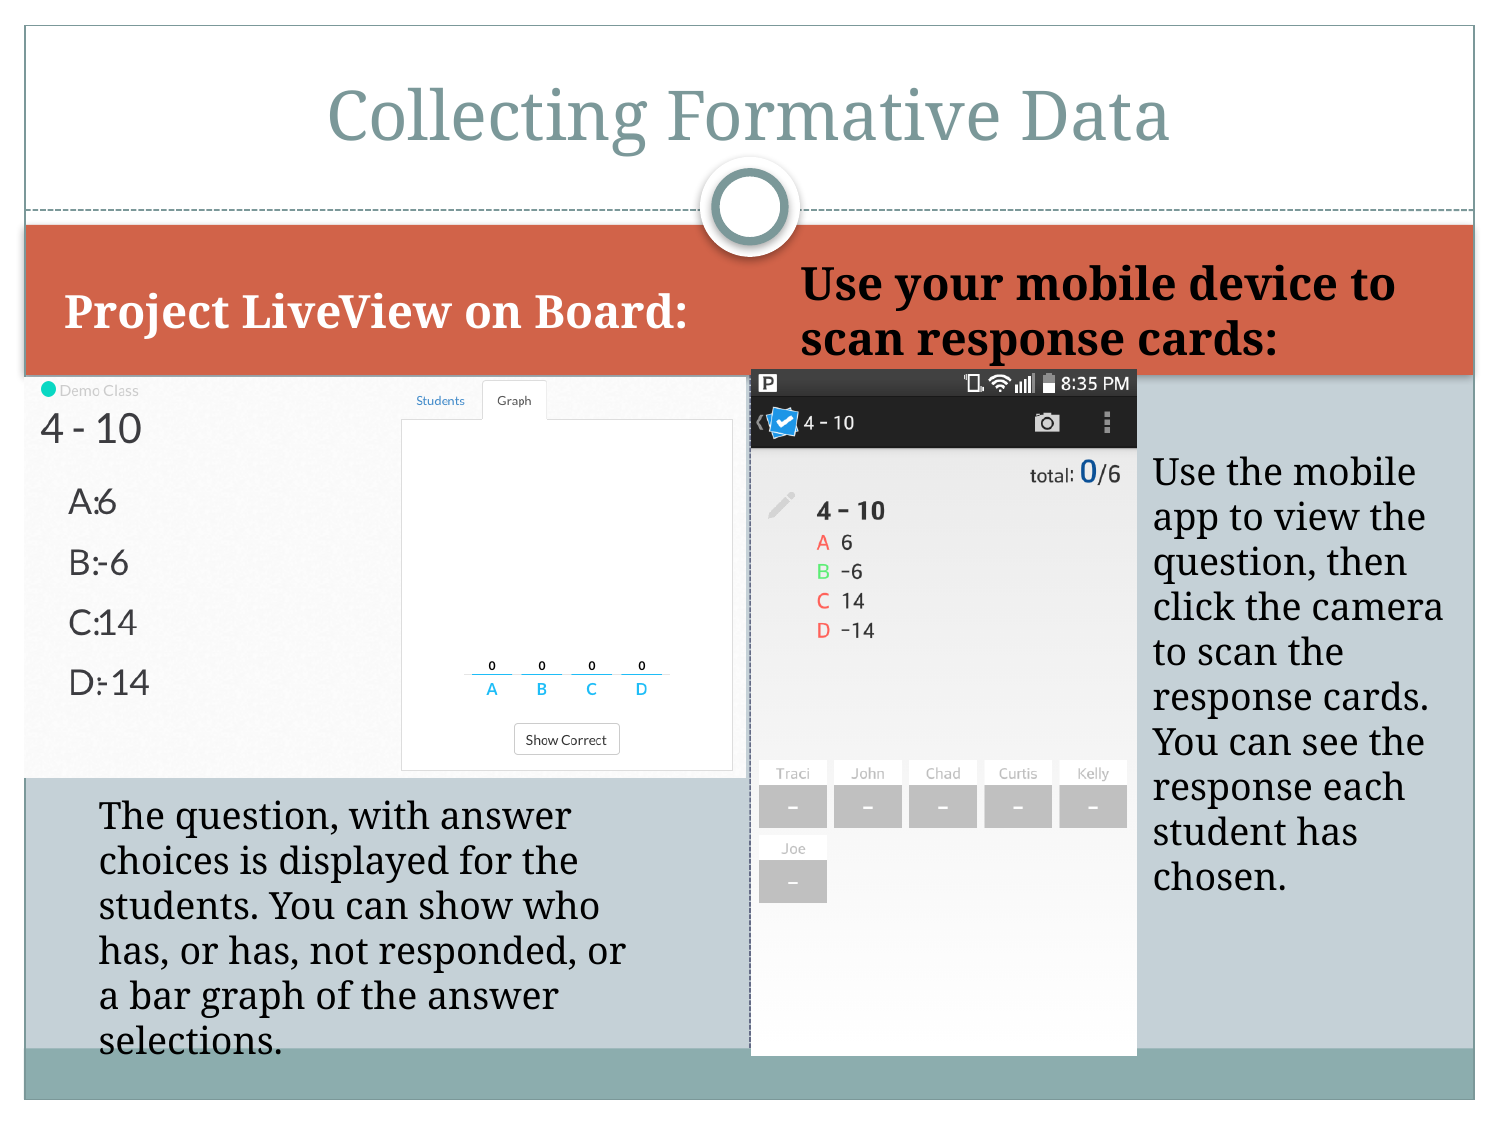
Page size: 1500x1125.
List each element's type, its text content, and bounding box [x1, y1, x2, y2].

text_box Use the mobile app to view the question, then click the camera to scan the response cards. You can see the response each student has chosen. [1143, 441, 1500, 906]
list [24, 369, 746, 785]
list Project LiveView on Board: [48, 249, 714, 367]
list Use your mobile device to scan response cards: [785, 249, 1450, 371]
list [749, 369, 1139, 1057]
title Collecting Formative Data [49, 37, 1450, 162]
text_box The question, with answer choices is displayed for the students. You can show who has, or has, not responded, or a bar graph of the answer selections. [83, 795, 671, 1070]
